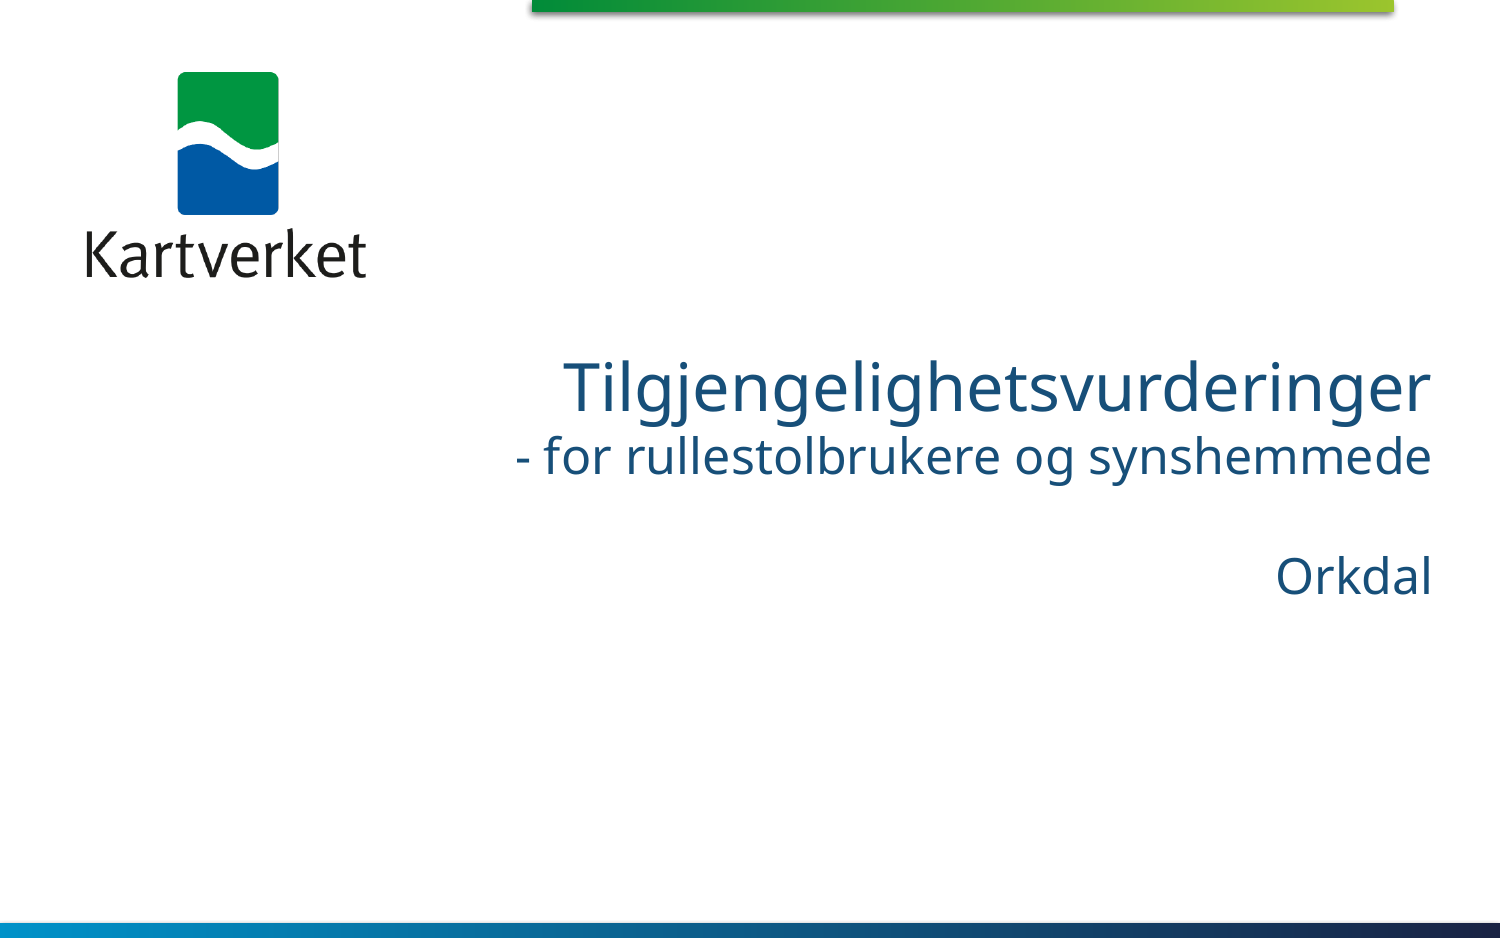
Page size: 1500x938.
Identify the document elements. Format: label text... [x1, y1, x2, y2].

text_box Tilgjengelighetsvurderinger - for rullestolbrukere og synshemmede Orkdal [66, 337, 1449, 613]
